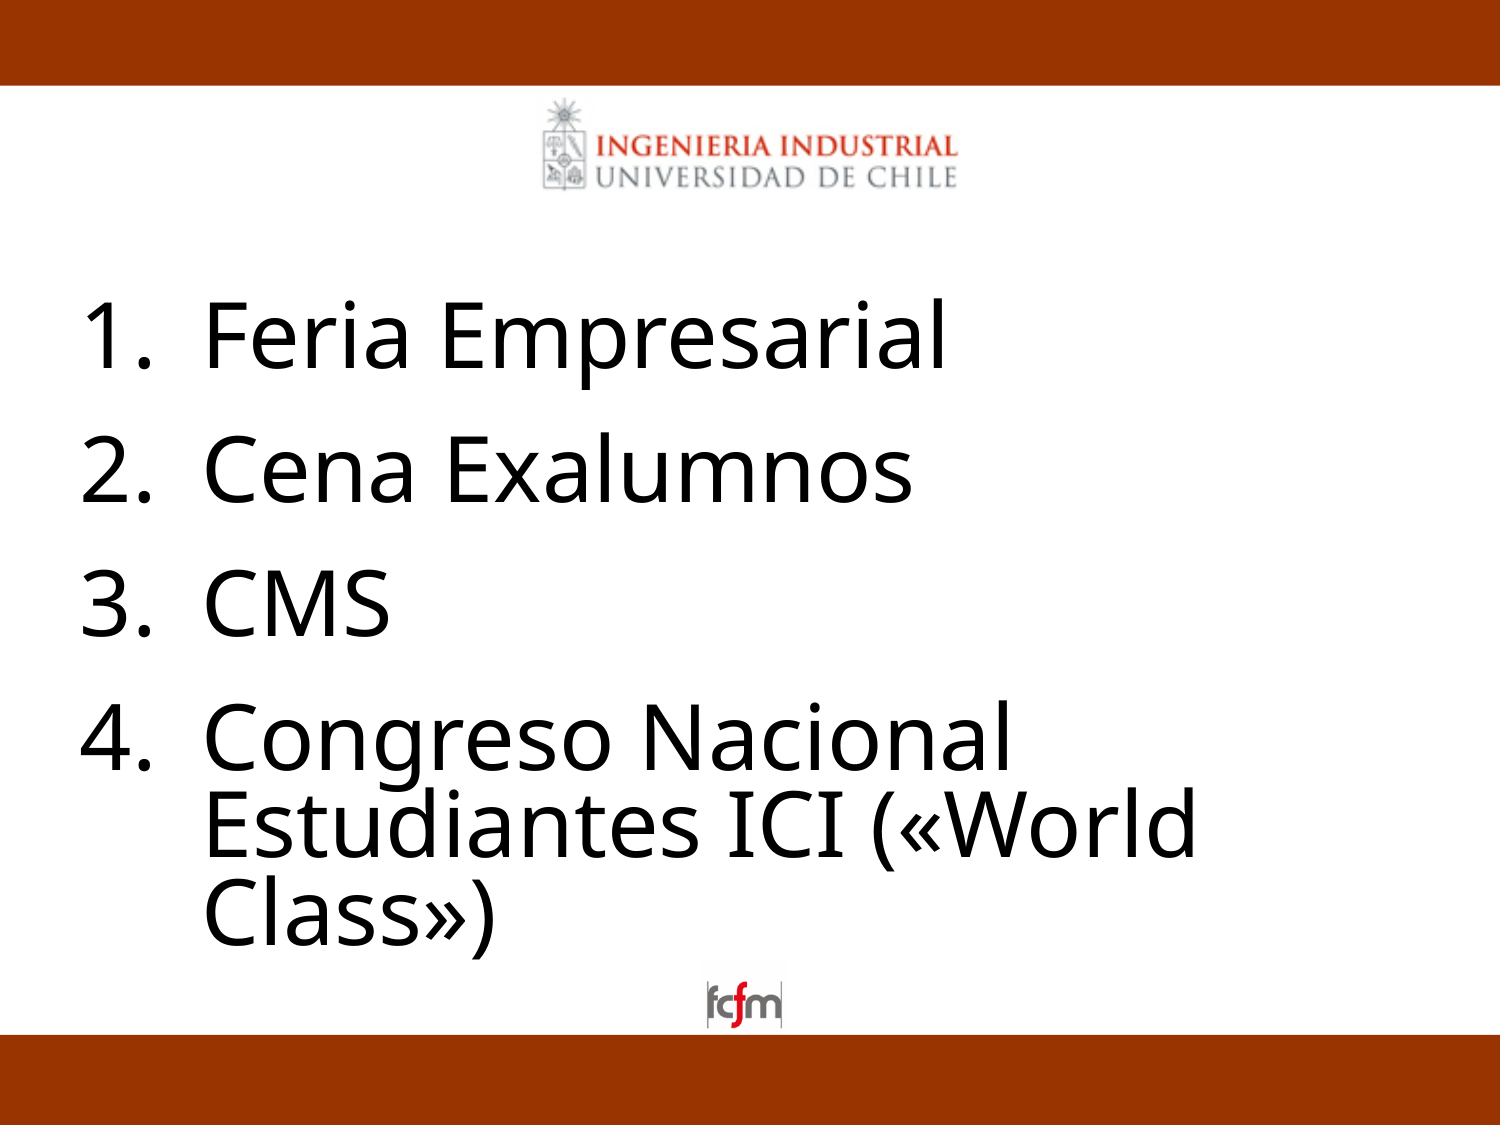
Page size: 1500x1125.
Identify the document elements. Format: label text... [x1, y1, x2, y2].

picture [702, 959, 786, 1036]
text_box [525, 89, 975, 197]
text_box [0, 1034, 1500, 1125]
text_box [0, 0, 1500, 86]
text_box Feria Empresarial Cena Exalumnos CMS Congreso Nacional Estudiantes ICI («World Class») [64, 290, 1459, 1034]
